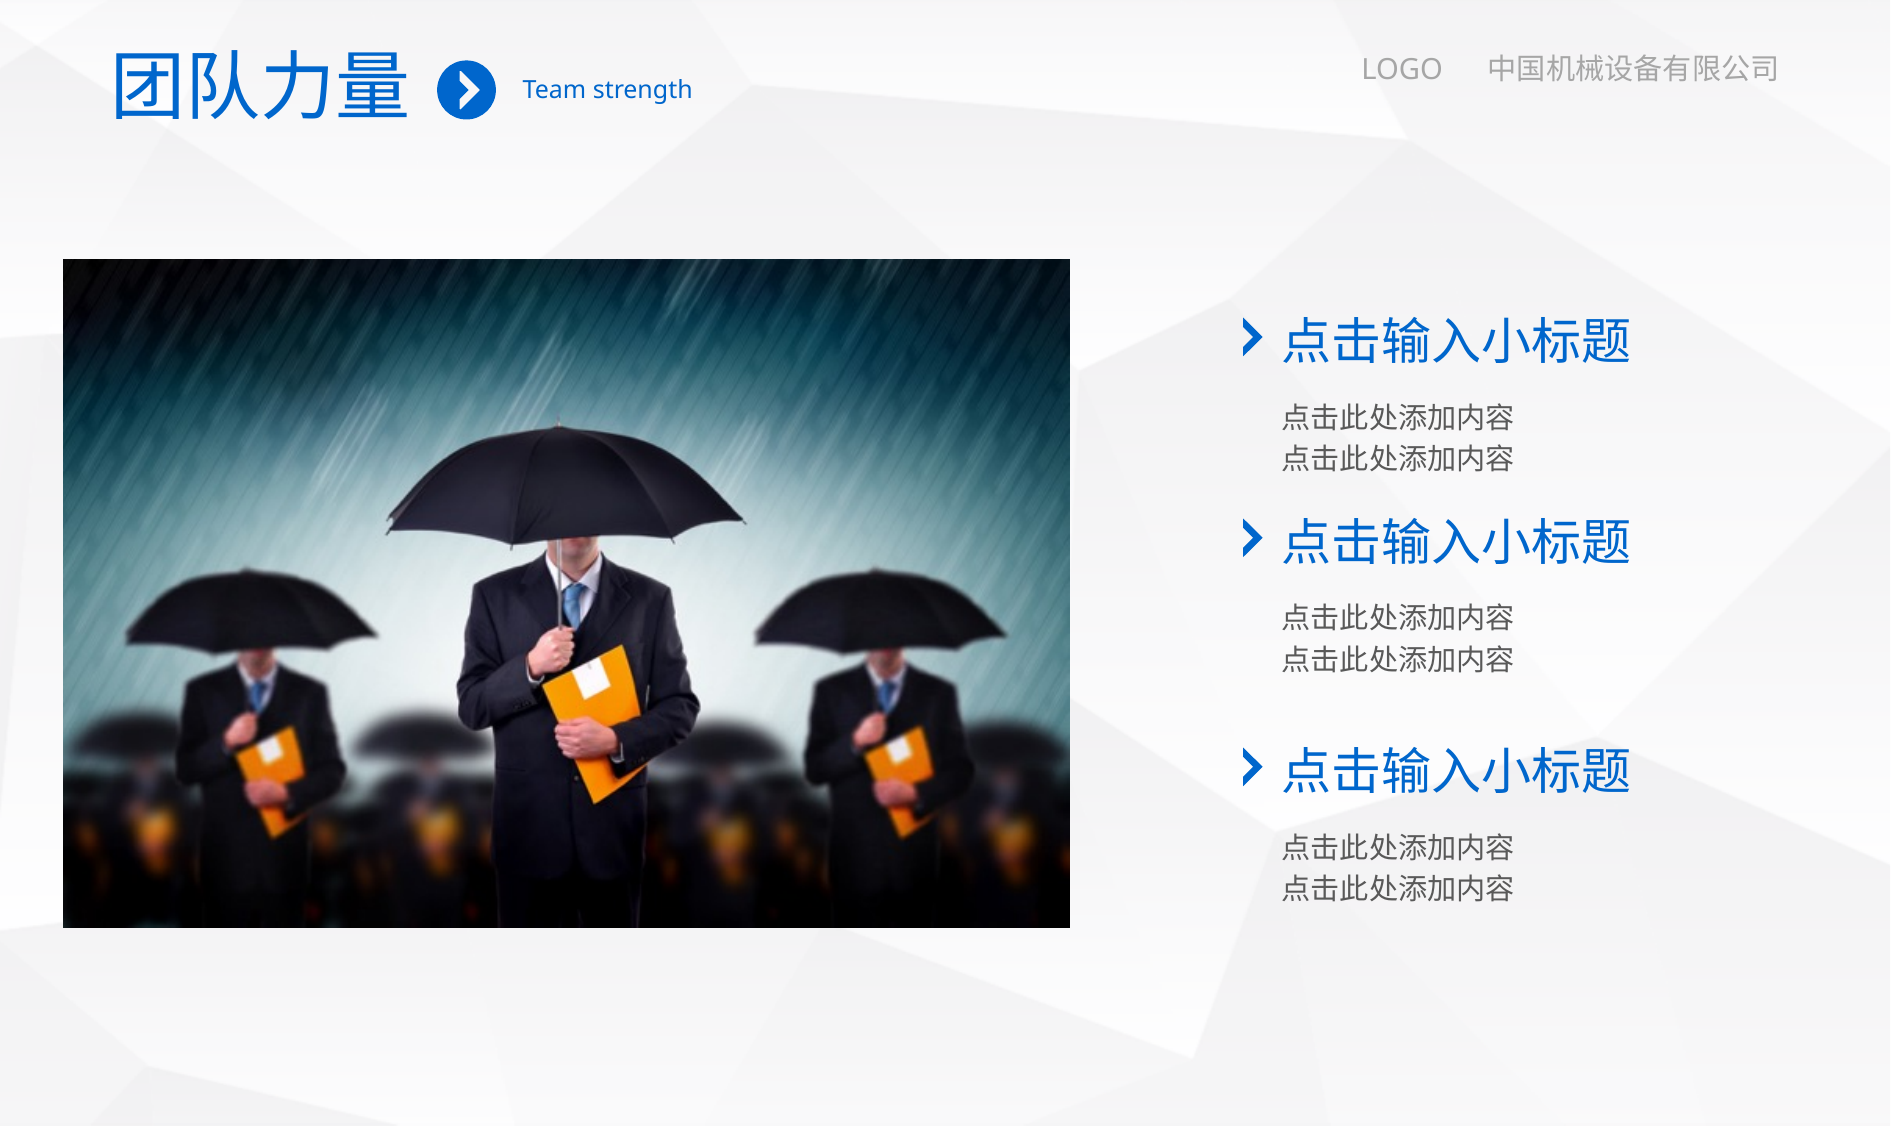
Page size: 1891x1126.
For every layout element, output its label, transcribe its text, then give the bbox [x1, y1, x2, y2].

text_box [58, 30, 884, 138]
text_box LOGO 中国机械设备有限公司 [1346, 42, 1854, 93]
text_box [1242, 502, 1674, 686]
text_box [1242, 731, 1674, 915]
picture [0, 0, 1891, 1126]
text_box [1242, 301, 1674, 485]
